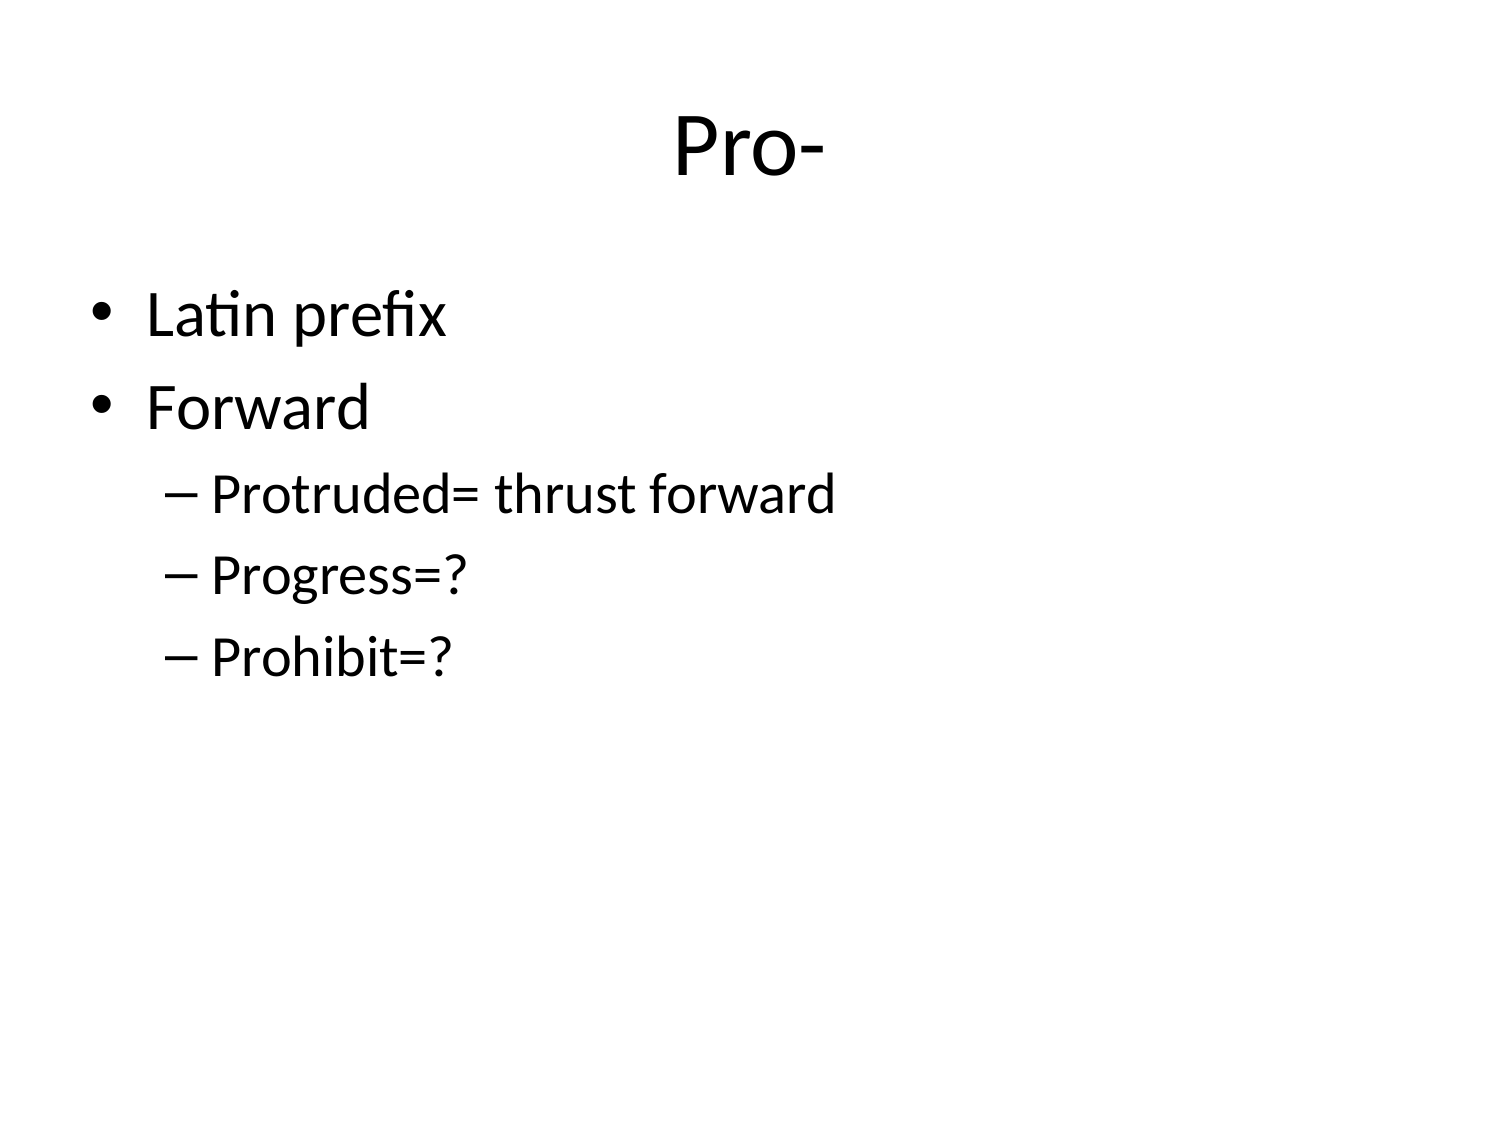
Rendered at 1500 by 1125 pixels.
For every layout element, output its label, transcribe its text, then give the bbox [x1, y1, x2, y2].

title Pro- [75, 45, 1425, 233]
list Latin prefix Forward Protruded= thrust forward Progress=? Prohibit=? [75, 262, 1425, 1005]
